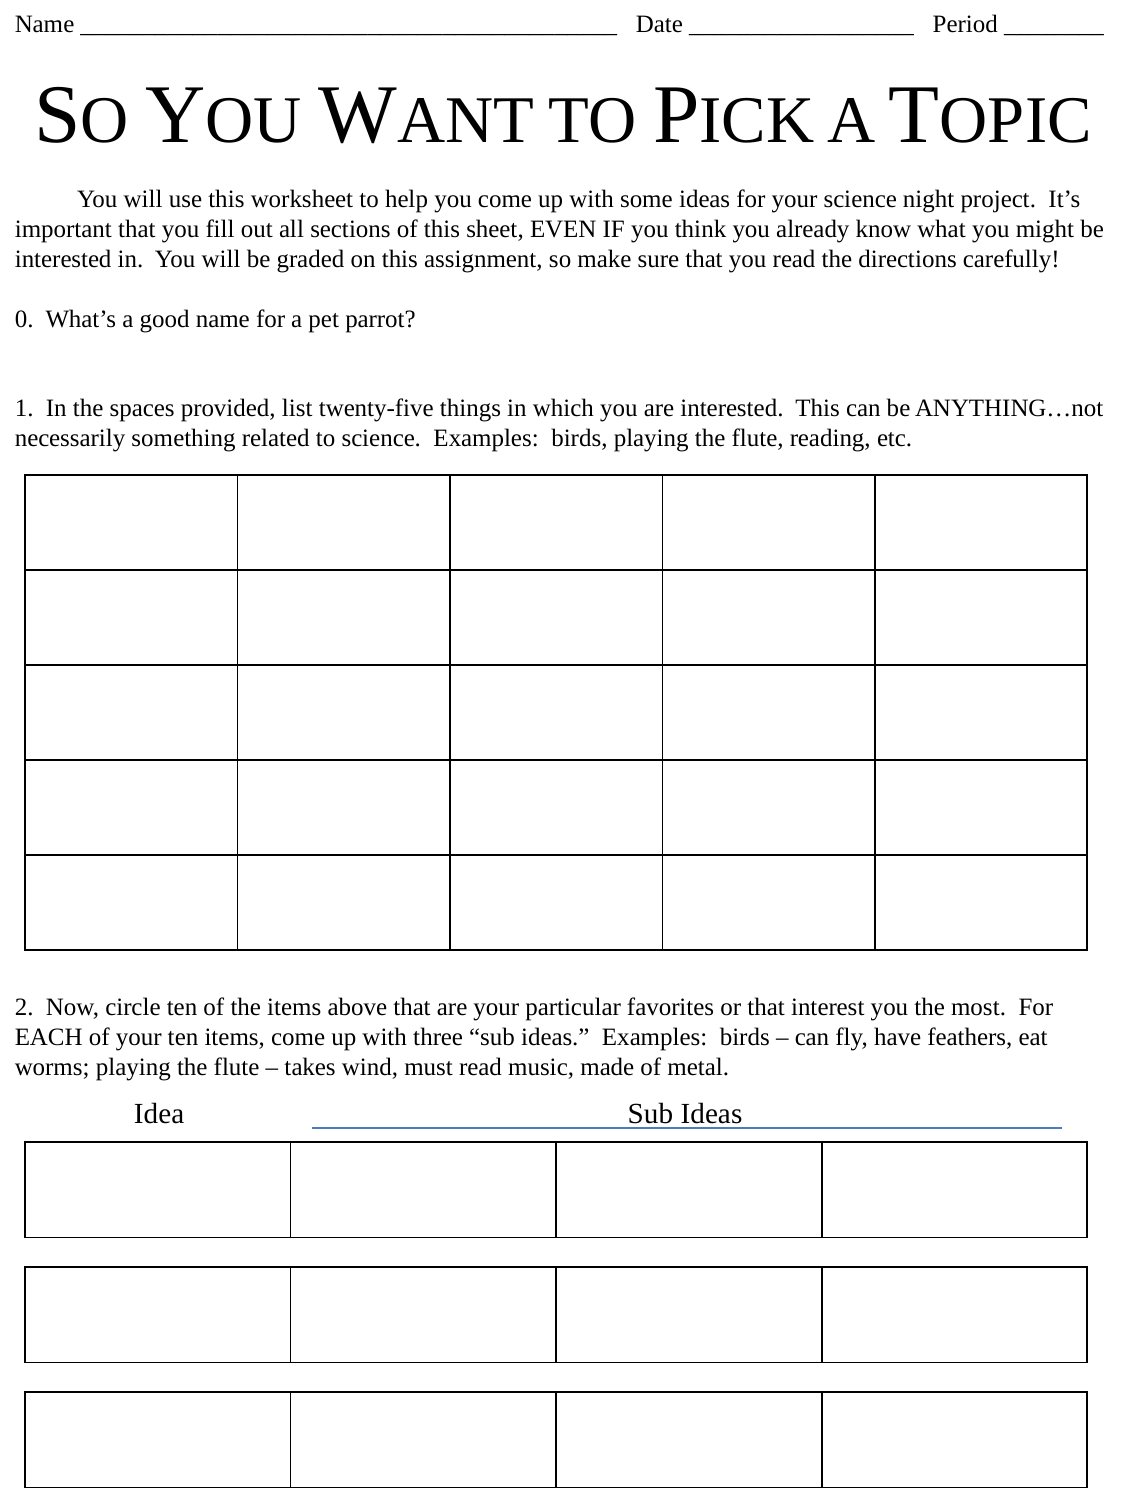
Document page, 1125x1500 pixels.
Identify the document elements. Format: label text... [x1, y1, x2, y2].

table_cell [876, 856, 1086, 949]
table_cell [26, 571, 237, 664]
text_box Name ___________________________________________ Date __________________ Period ________ [0, 0, 1125, 45]
table_cell [876, 571, 1086, 664]
table_cell [663, 761, 874, 854]
table_header [451, 476, 662, 569]
table_header [823, 1393, 1086, 1487]
table_header [291, 1393, 555, 1487]
table_header [26, 1268, 290, 1362]
table_cell [876, 666, 1086, 759]
table_cell [238, 571, 449, 664]
table_cell [26, 856, 237, 949]
table_cell [876, 761, 1086, 854]
table_cell [238, 666, 449, 759]
table_header [291, 1268, 555, 1362]
text_box Sub Ideas [612, 1087, 758, 1127]
table_header [26, 1393, 290, 1487]
table_header [557, 1268, 821, 1362]
table_header [557, 1143, 821, 1237]
table_header [823, 1268, 1086, 1362]
text_box SO YOU WANT TO PICK A TOPIC [19, 51, 1107, 167]
table_cell [451, 761, 662, 854]
table_cell [26, 666, 237, 759]
table_header [26, 1143, 290, 1237]
table_cell [238, 761, 449, 854]
table_cell [451, 571, 662, 664]
table_cell [663, 666, 874, 759]
table_header [823, 1143, 1086, 1237]
table_header [876, 476, 1086, 569]
text_box Idea [119, 1087, 200, 1138]
table_cell [663, 856, 874, 949]
table_cell [451, 666, 662, 759]
table_header [663, 476, 874, 569]
table_cell [451, 856, 662, 949]
table_cell [663, 571, 874, 664]
table_header [291, 1143, 555, 1237]
table_cell [26, 761, 237, 854]
table_header [238, 476, 449, 569]
table_header [557, 1393, 821, 1487]
table_cell [238, 856, 449, 949]
table_header [26, 476, 237, 569]
text_box You will use this worksheet to help you come up with some ideas for your science night project. It’s important that you fill out all sections of this sheet, EVEN IF you think you already know what you might be interested in. You will be graded on this assignment, so make sure that you read the directions carefully! 0. What’s a good name for a pet parrot? 1. In the spaces provided, list twenty-five things in which you are interested. This can be ANYTHING…not necessarily something related to science. Examples: birds, playing the flute, reading, etc. 2. Now, circle ten of the items above that are your particular favorites or that interest you the most. For EACH of your ten items, come up with three “sub ideas.” Examples: birds – can fly, have feathers, eat worms; playing the flute – takes wind, must read music, made of metal. [0, 174, 1125, 1118]
